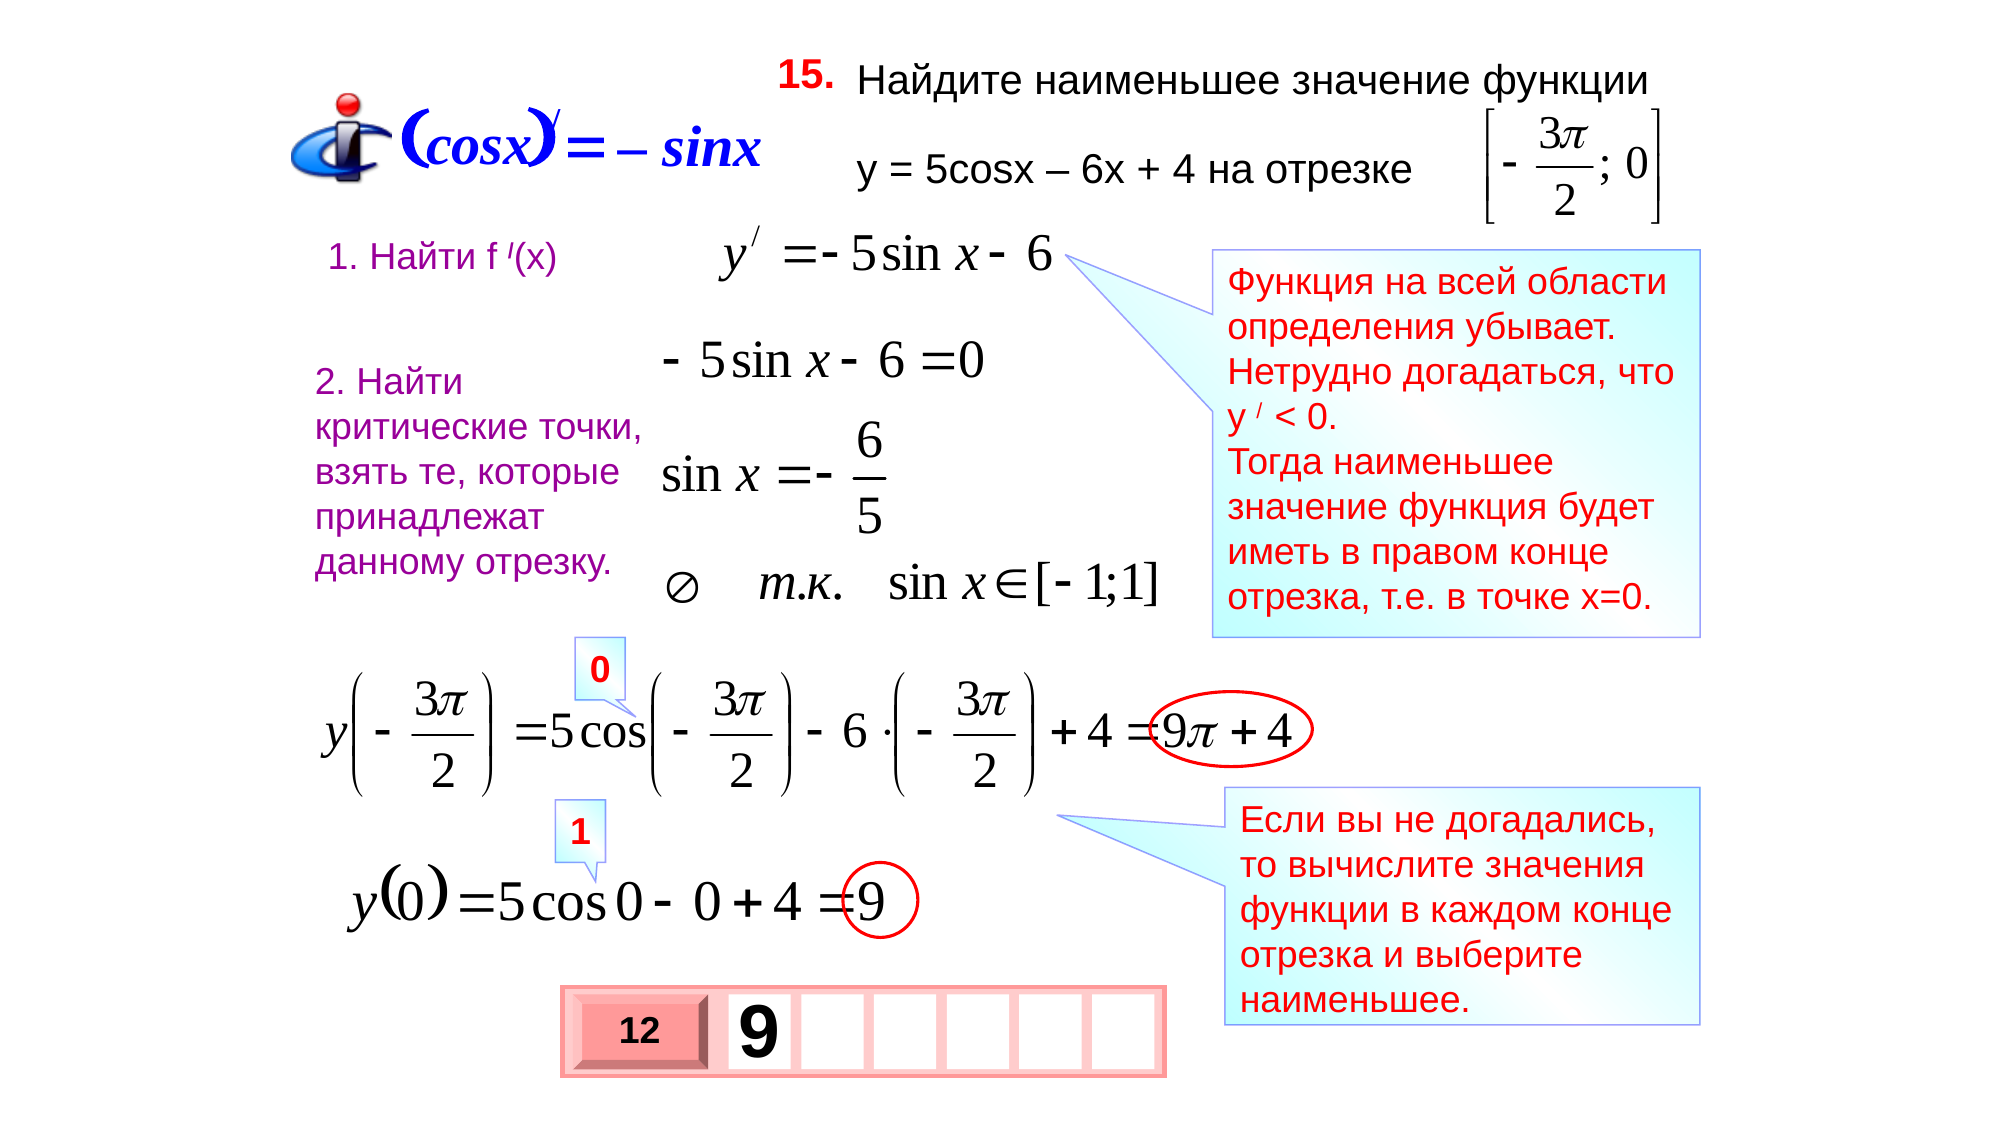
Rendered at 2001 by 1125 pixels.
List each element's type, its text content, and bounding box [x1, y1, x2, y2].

text_box [1306, 714, 1313, 744]
text_box 2. Найти критические точки, взять те, которые принадлежат данному отрезку. [299, 349, 649, 590]
text_box Найдите наименьшее значение функции y = 5cosx – 6x + 4 на отрезке [749, 45, 1725, 200]
text_box 15. [762, 39, 888, 105]
text_box [903, 870, 918, 930]
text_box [562, 974, 1166, 1082]
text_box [654, 329, 993, 614]
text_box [749, 549, 1167, 622]
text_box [312, 662, 1302, 808]
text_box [1474, 99, 1676, 234]
text_box 0 [575, 637, 626, 660]
text_box Если вы не догадались, то вычислите значения функции в каждом конце отрезка и выберите наименьшее. [1059, 787, 1700, 1025]
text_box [337, 862, 899, 944]
text_box Функция на всей области определения убывает. Нетрудно догадаться, что у / < 0. Тогда наименьшее значение функция будет иметь в правом конце отрезка, т.е. в точке х=0. [1068, 249, 1701, 638]
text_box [291, 87, 764, 188]
text_box 1. Найти f /(x) [312, 224, 573, 285]
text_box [709, 212, 1062, 293]
text_box 1 [555, 816, 606, 860]
